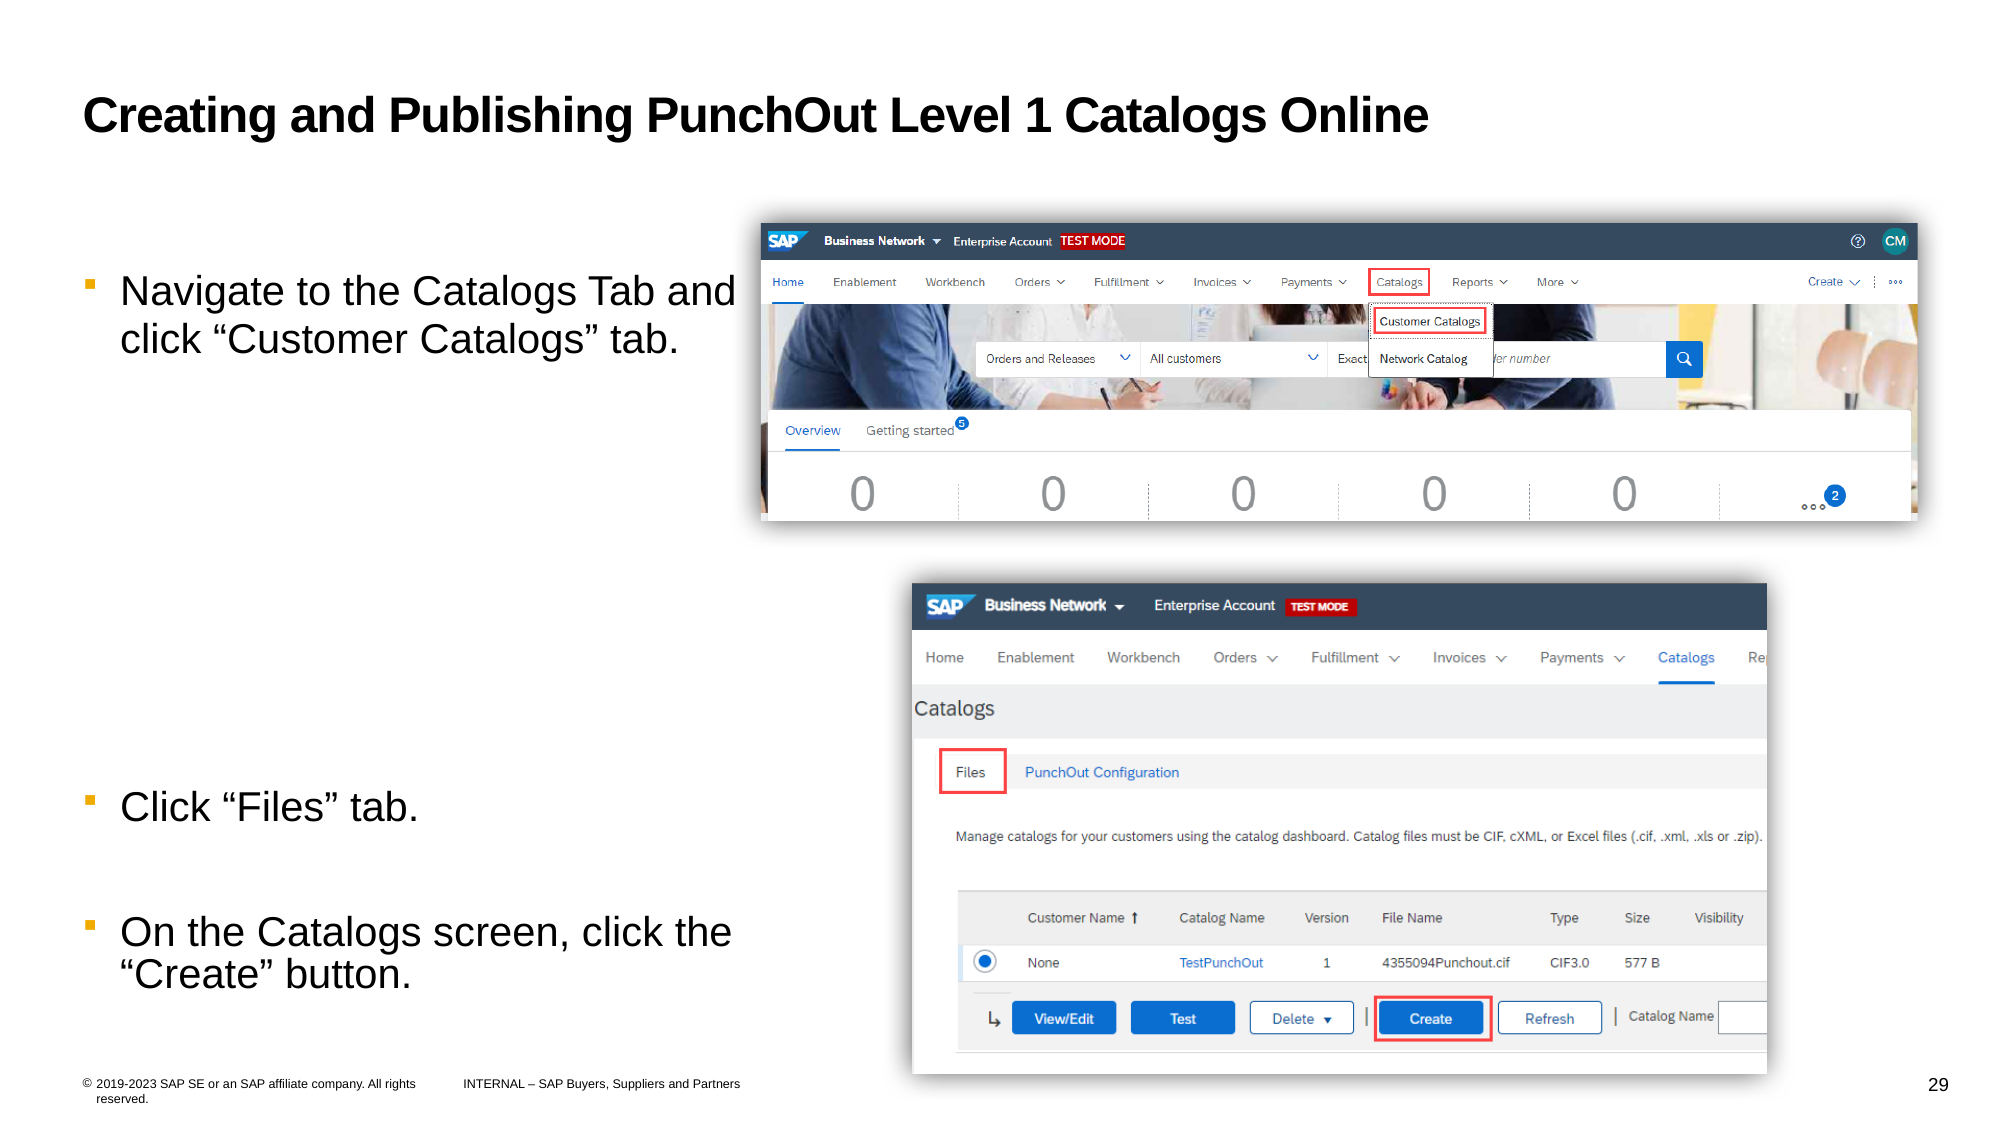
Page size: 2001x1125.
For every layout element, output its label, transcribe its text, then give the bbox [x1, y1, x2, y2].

picture [911, 583, 1767, 1074]
list Navigate to the Catalogs Tab and click “Customer Catalogs” tab. Click “Files” tab. On the Catalogs screen, click the “Create” button. [82, 265, 796, 1040]
title Creating and Publishing PunchOut Level 1 Catalogs Online [82, 82, 1918, 144]
picture [760, 223, 1918, 521]
